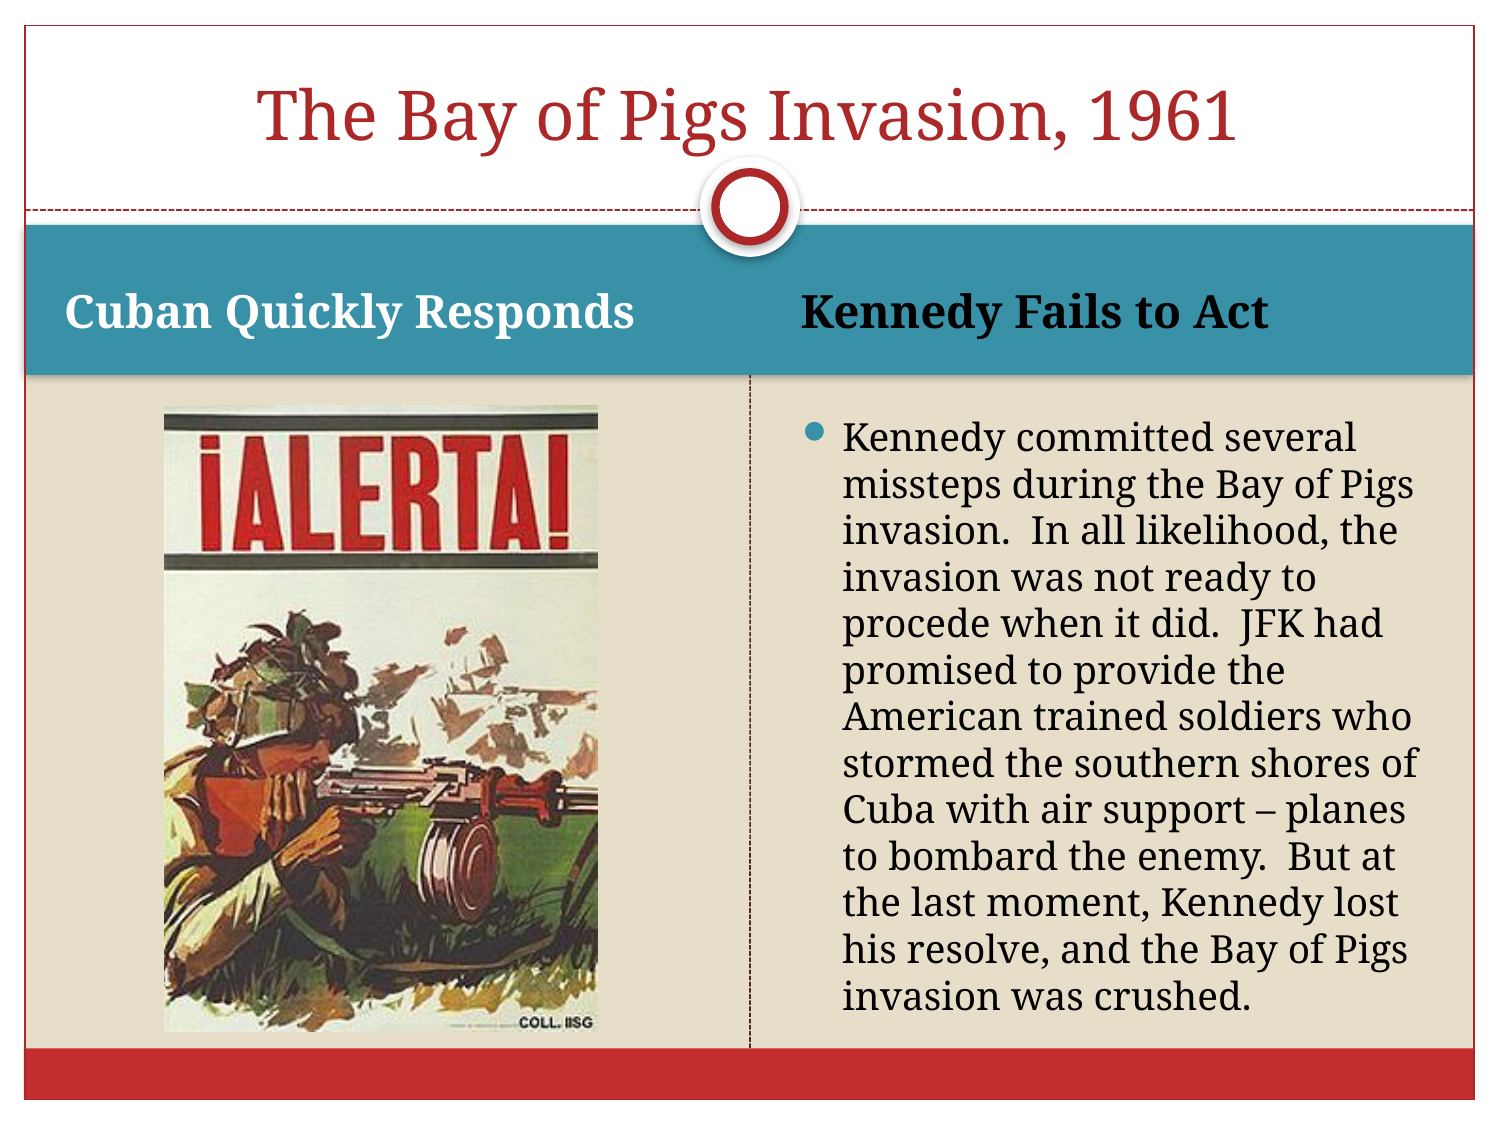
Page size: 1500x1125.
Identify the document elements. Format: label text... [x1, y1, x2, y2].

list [164, 405, 598, 1032]
list Kennedy Fails to Act [785, 249, 1450, 371]
list Cuban Quickly Responds [48, 249, 714, 371]
list Kennedy committed several missteps during the Bay of Pigs invasion. In all likelihood, the invasion was not ready to procede when it did. JFK had promised to provide the American trained soldiers who stormed the southern shores of Cuba with air support – planes to bombard the enemy. But at the last moment, Kennedy lost his resolve, and the Bay of Pigs invasion was crushed. [787, 405, 1450, 1033]
title The Bay of Pigs Invasion, 1961 [49, 37, 1450, 162]
